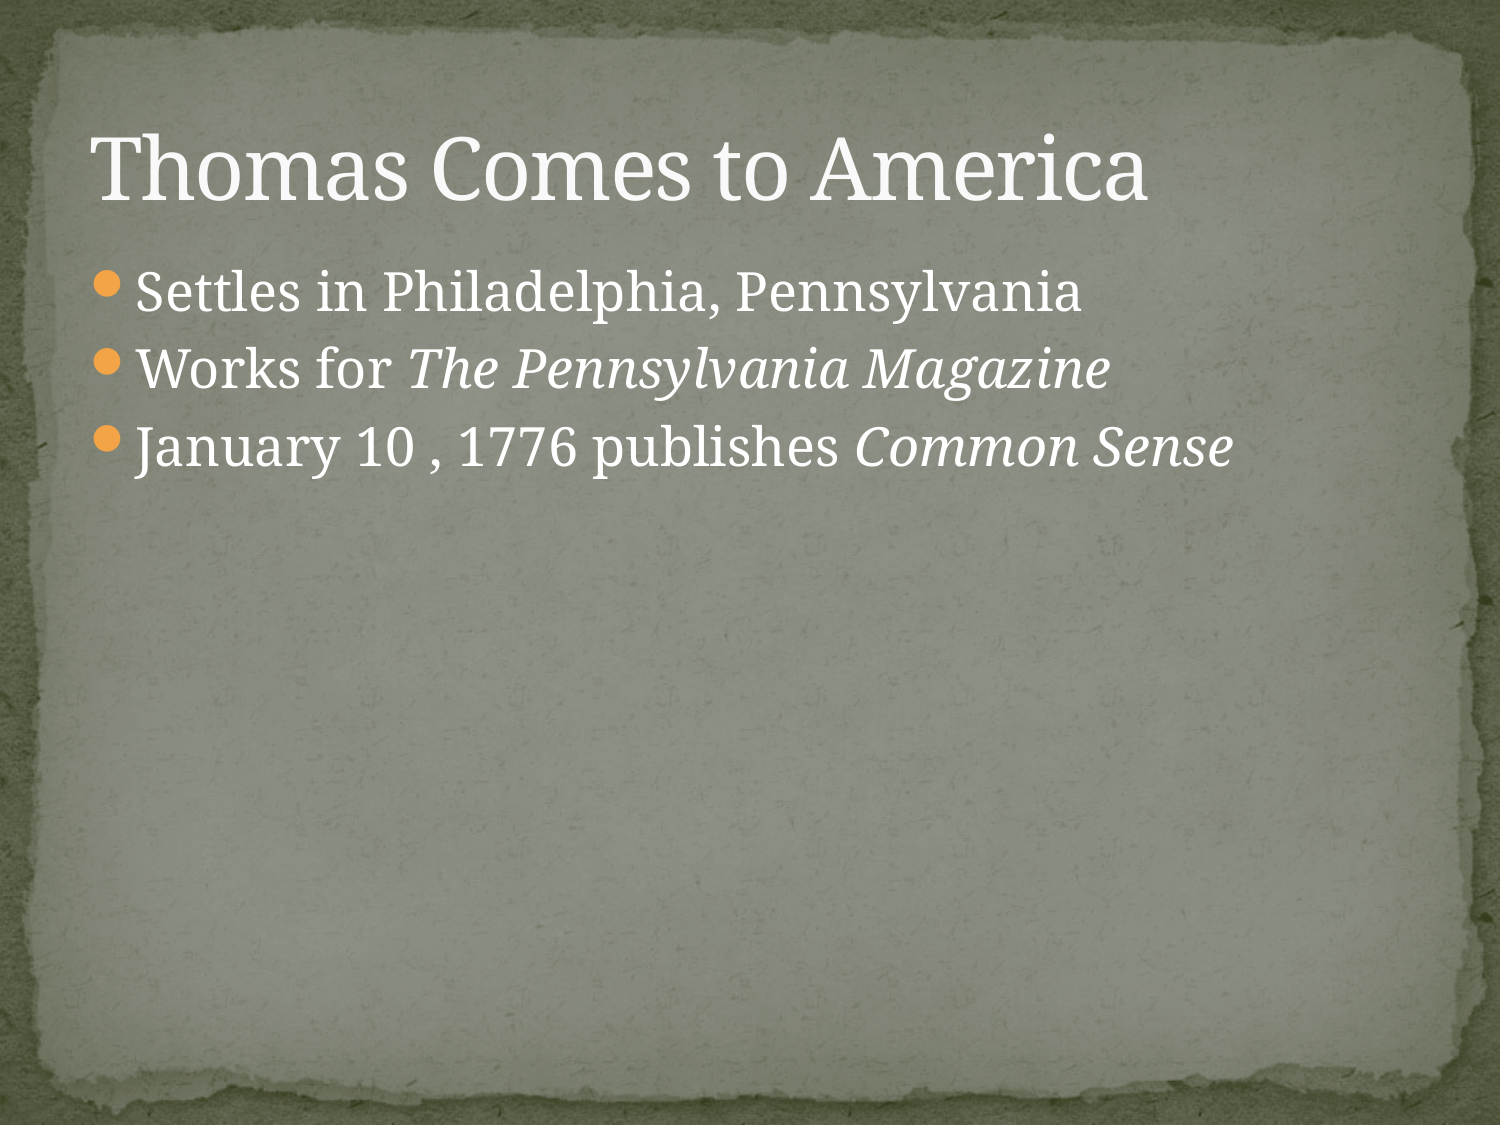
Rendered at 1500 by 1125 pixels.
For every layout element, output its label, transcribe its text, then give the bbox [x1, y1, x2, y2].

title Thomas Comes to America [74, 24, 1425, 225]
list Settles in Philadelphia, Pennsylvania Works for The Pennsylvania Magazine January 10 , 1776 publishes Common Sense [75, 249, 1425, 1000]
